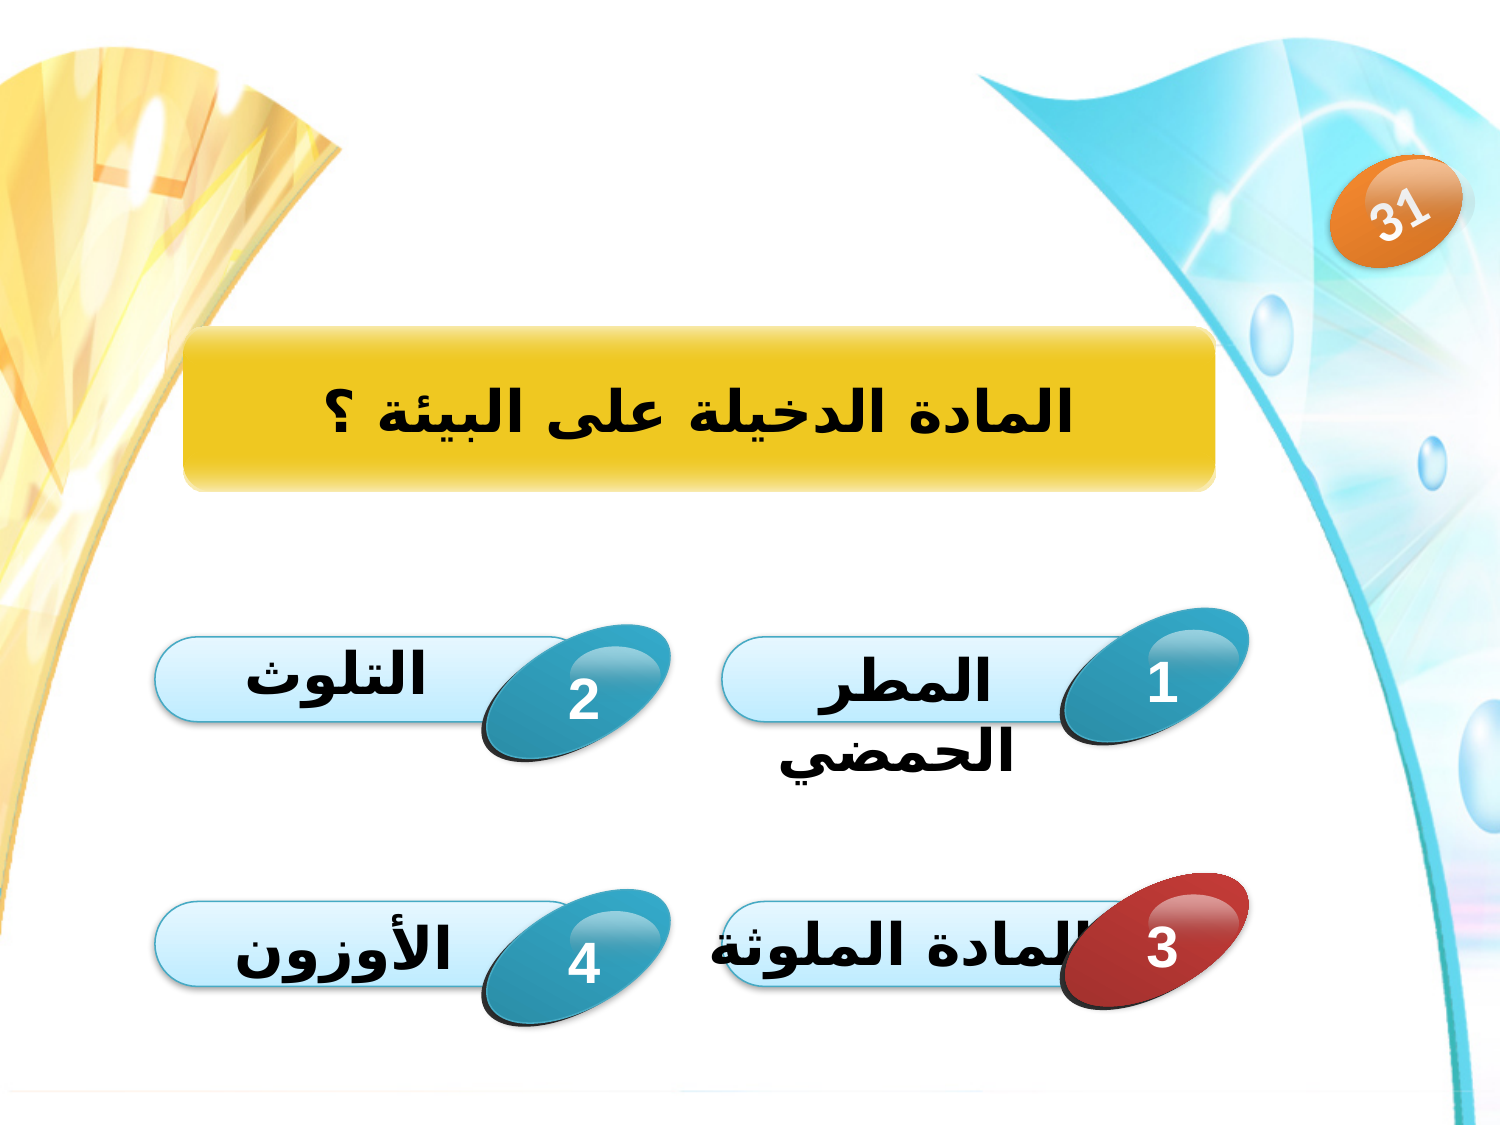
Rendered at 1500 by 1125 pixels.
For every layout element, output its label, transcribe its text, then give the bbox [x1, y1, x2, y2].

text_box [182, 325, 1216, 492]
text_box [154, 628, 680, 747]
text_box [721, 623, 1259, 731]
picture [0, 0, 1500, 1125]
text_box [135, 901, 680, 1018]
text_box 31 [1330, 178, 1418, 268]
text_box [691, 888, 1259, 995]
